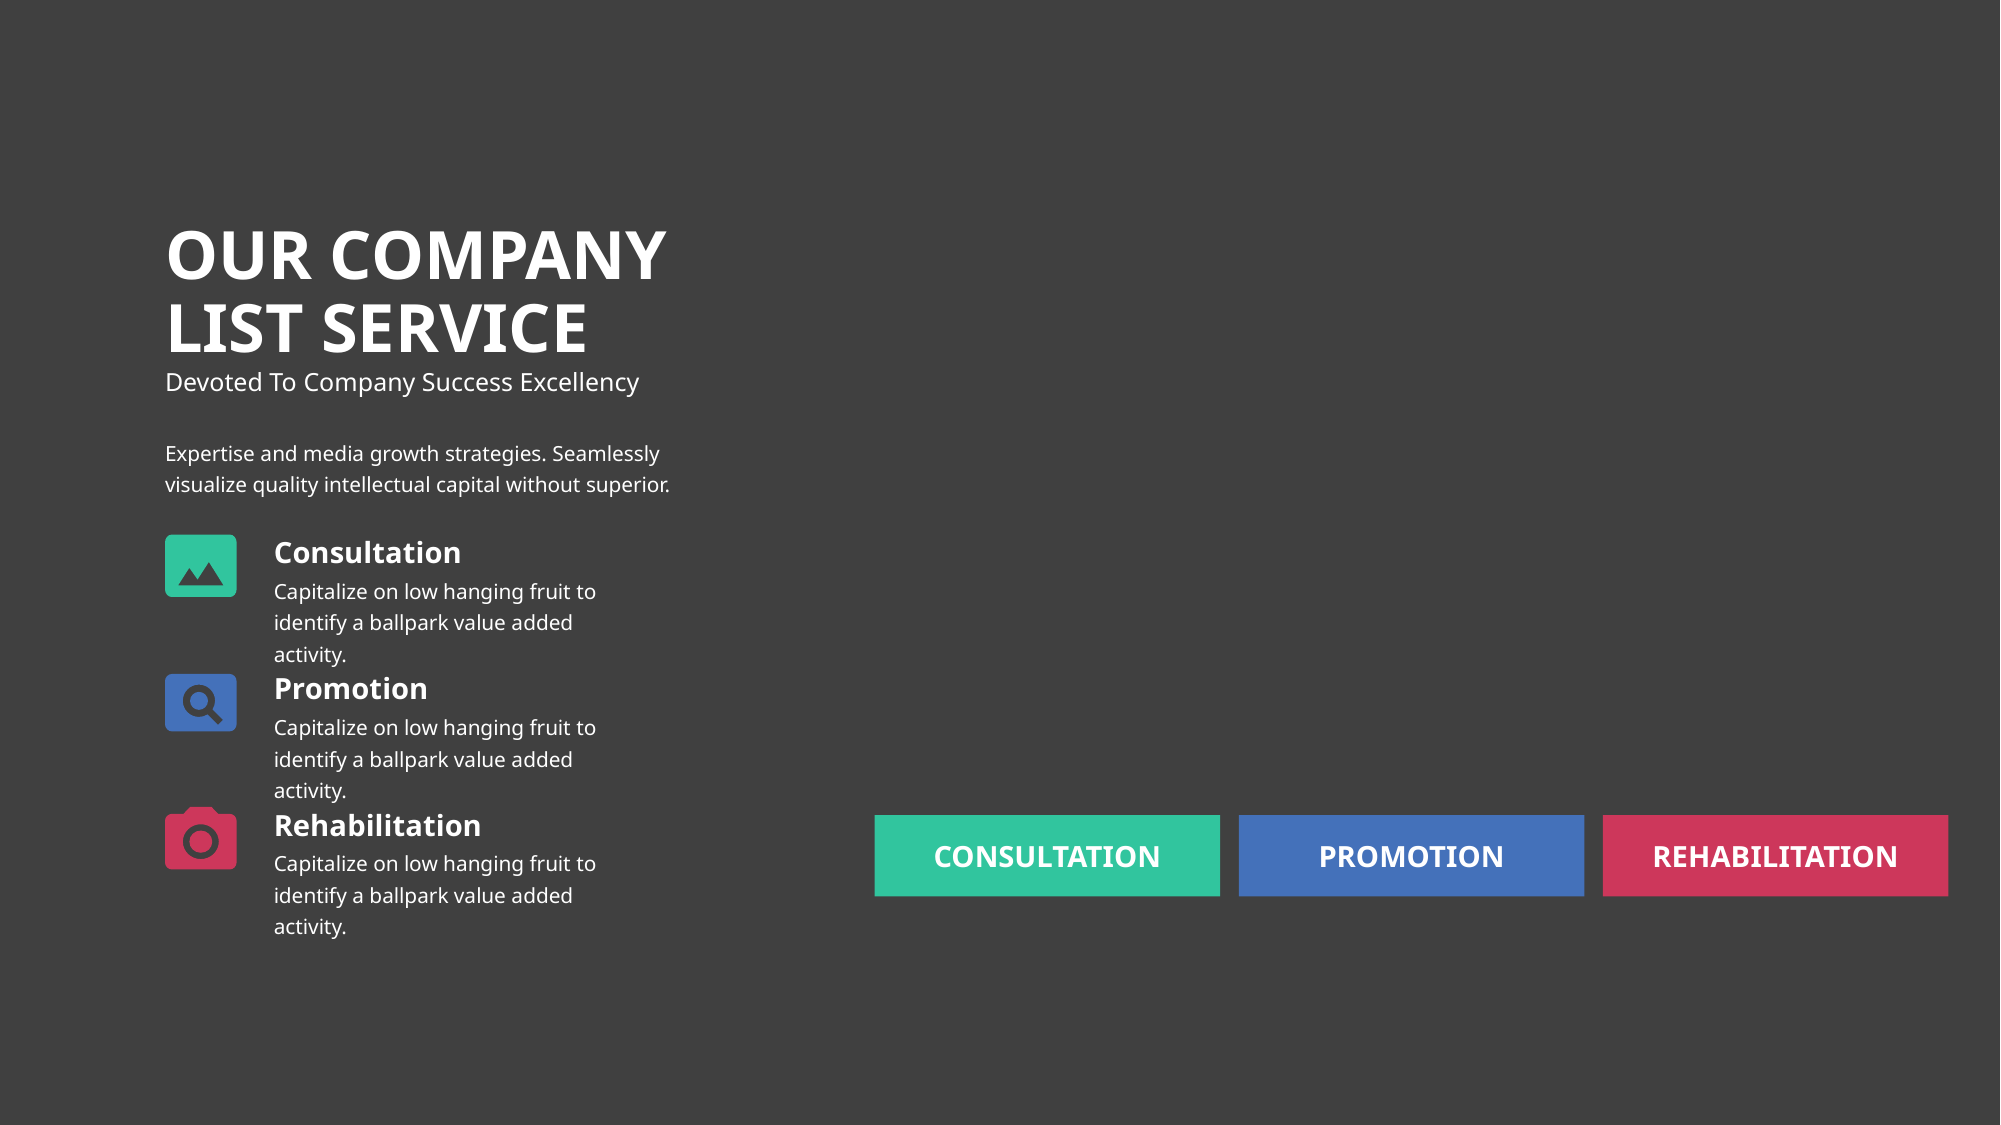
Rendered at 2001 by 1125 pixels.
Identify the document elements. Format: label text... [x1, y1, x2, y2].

picture [874, 228, 1221, 897]
text_box [165, 806, 237, 870]
text_box Rehabilitation [273, 806, 652, 843]
text_box [165, 673, 237, 732]
text_box Capitalize on low hanging fruit to identify a ballpark value added activity. [273, 844, 652, 939]
picture [1602, 228, 1949, 897]
picture [1238, 228, 1585, 897]
text_box Promotion [273, 670, 652, 706]
text_box Expertise and media growth strategies. Seamlessly visualize quality intellectual capital without superior. [165, 434, 710, 497]
text_box Capitalize on low hanging fruit to identify a ballpark value added activity. [273, 572, 652, 667]
text_box Capitalize on low hanging fruit to identify a ballpark value added activity. [273, 708, 652, 803]
text_box Consultation [273, 534, 652, 570]
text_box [165, 219, 694, 398]
text_box [165, 534, 237, 597]
